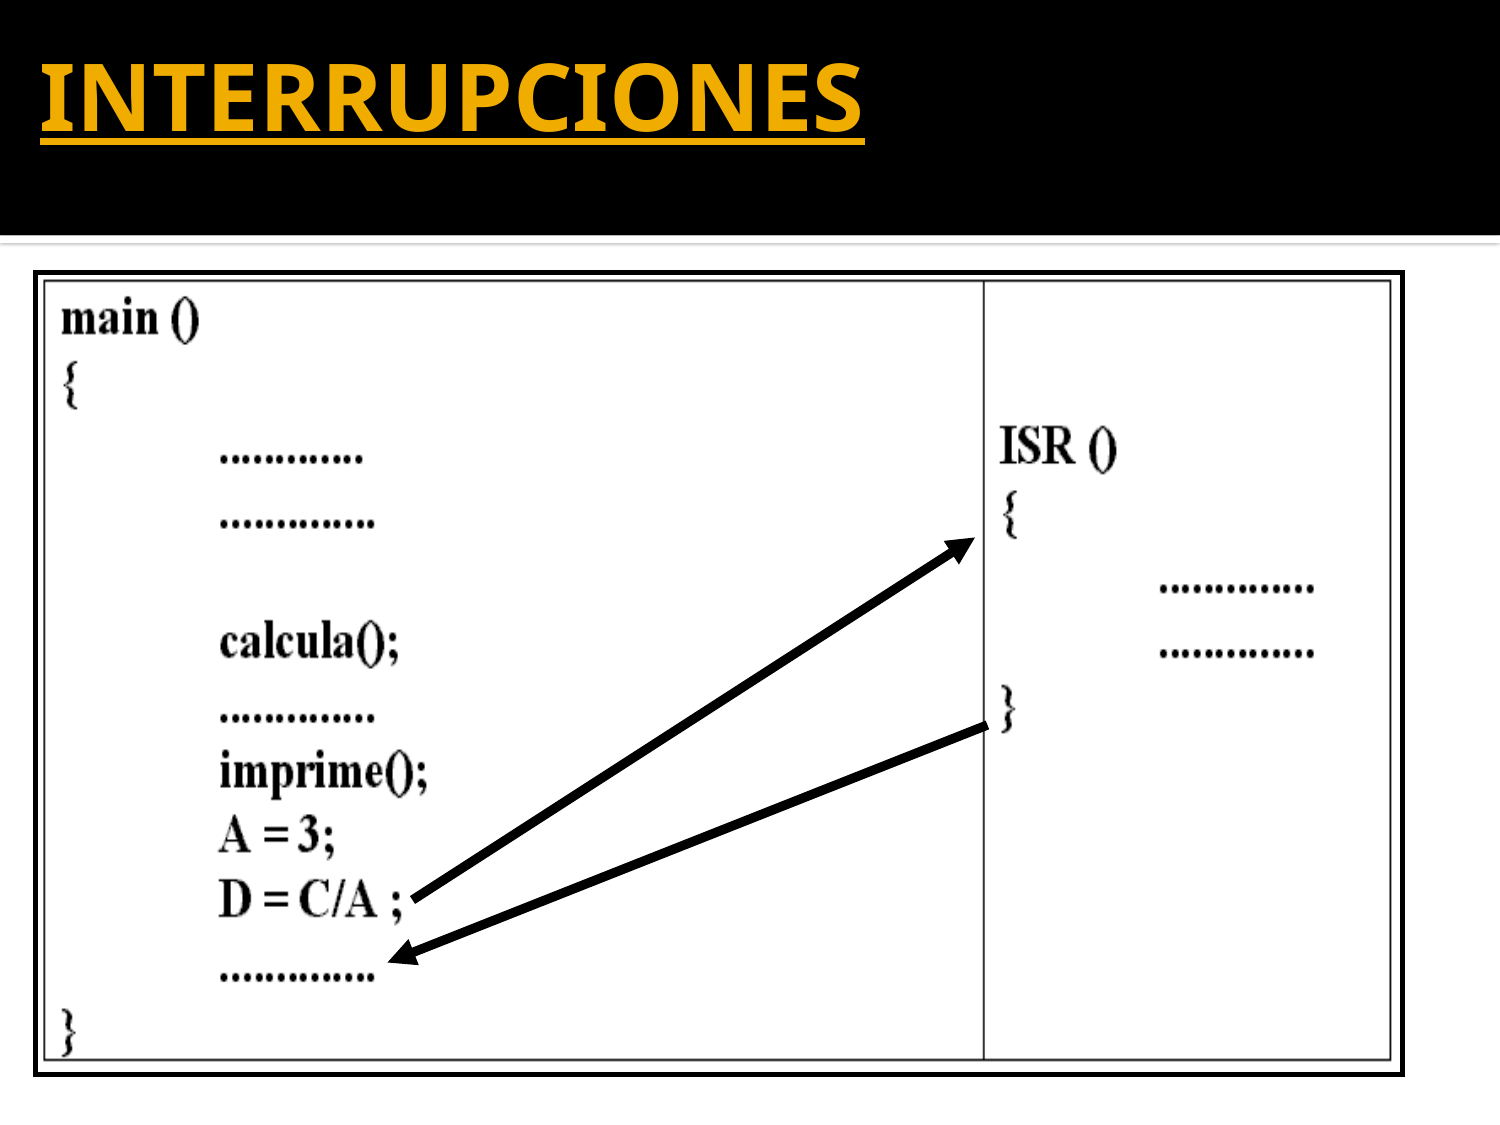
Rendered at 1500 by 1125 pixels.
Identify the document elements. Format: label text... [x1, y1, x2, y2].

title INTERRUPCIONES [24, 24, 1388, 163]
list [37, 174, 1463, 1075]
picture [37, 274, 1400, 1072]
